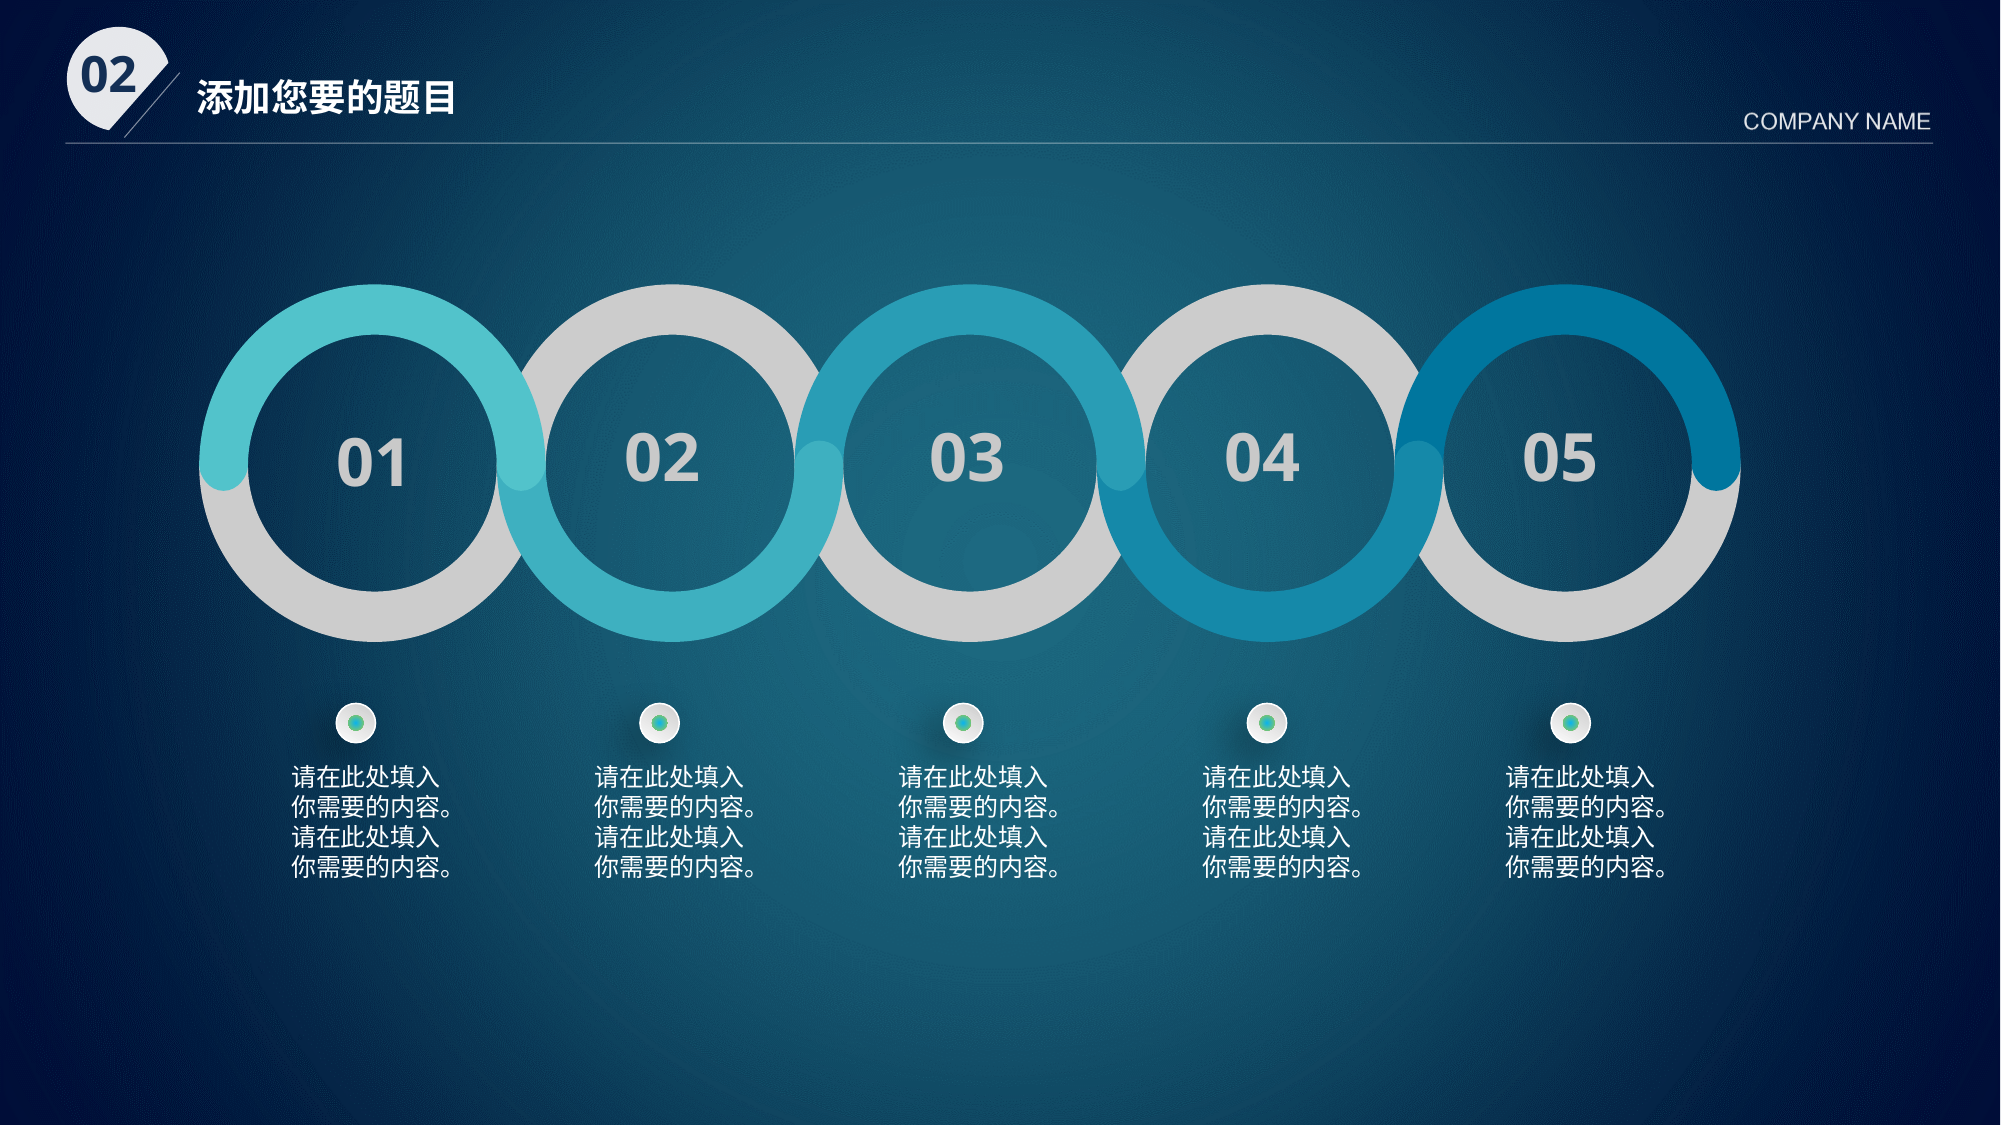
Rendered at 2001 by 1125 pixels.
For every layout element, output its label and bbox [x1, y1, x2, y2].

text_box [275, 703, 483, 891]
text_box [1186, 703, 1394, 891]
text_box [199, 284, 1741, 642]
text_box [204, 279, 1741, 284]
text_box [578, 703, 786, 891]
text_box [882, 703, 1090, 891]
text_box [1489, 703, 1697, 891]
picture [0, 0, 2001, 1125]
